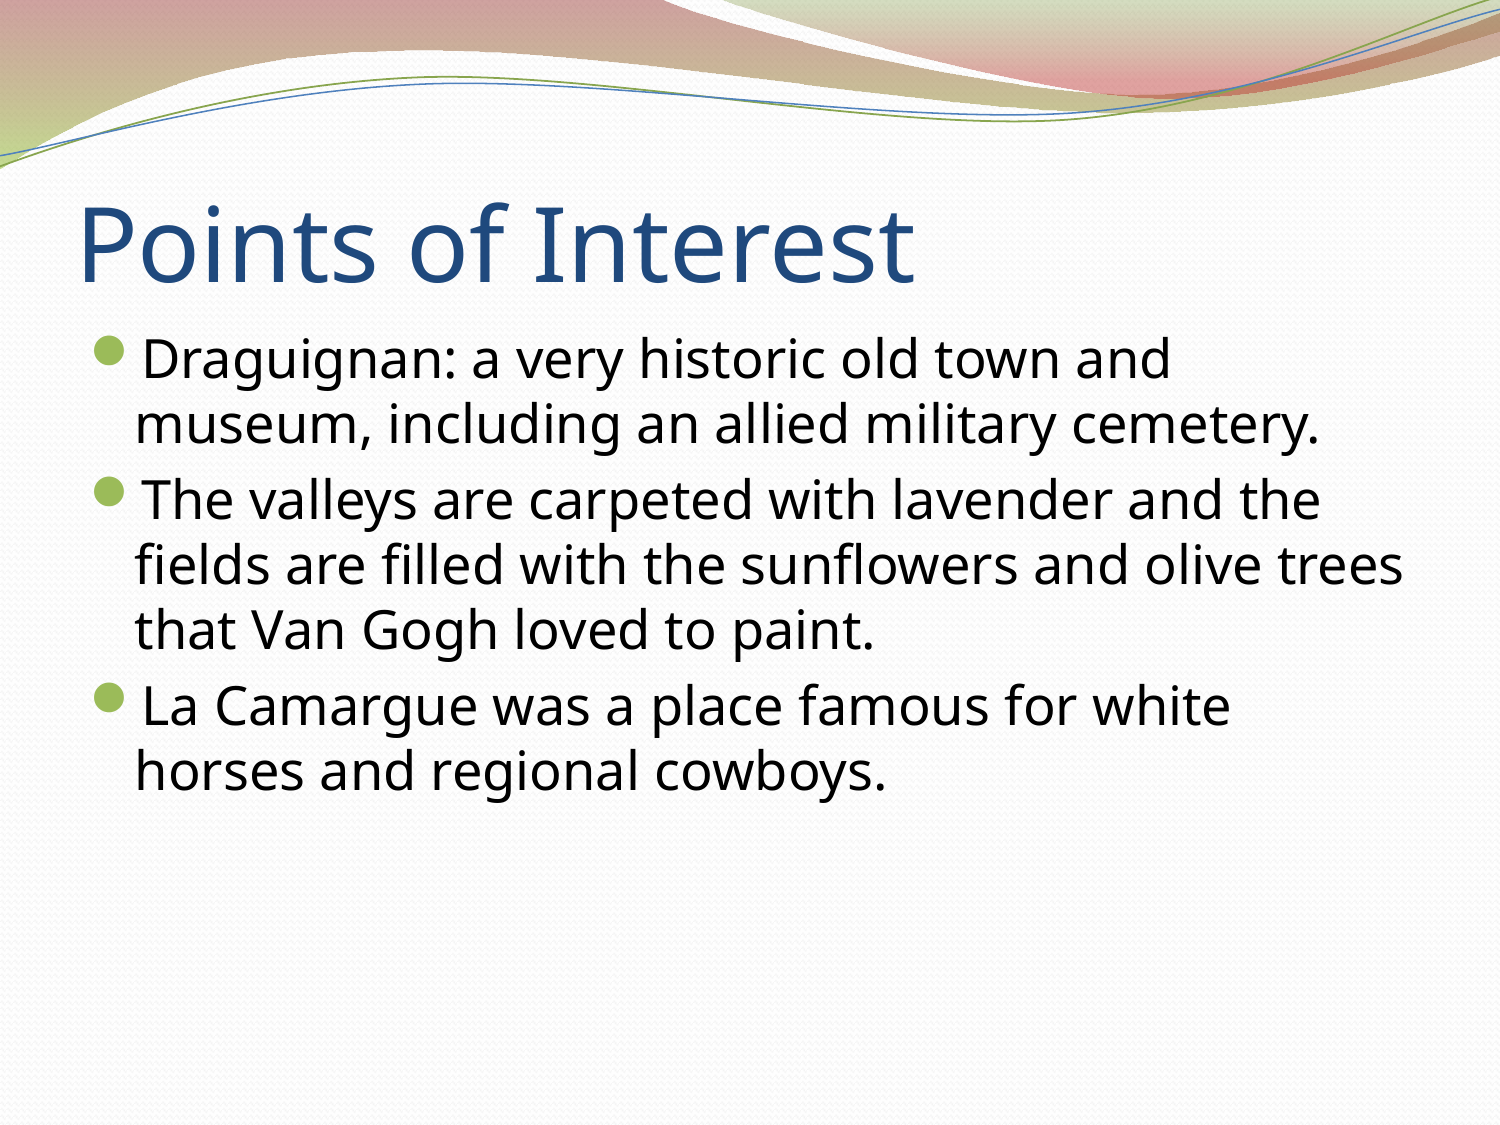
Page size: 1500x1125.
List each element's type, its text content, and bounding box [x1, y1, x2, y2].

title Points of Interest [75, 115, 1425, 303]
list Draguignan: a very historic old town and museum, including an allied military cemetery. The valleys are carpeted with lavender and the fields are filled with the sunflowers and olive trees that Van Gogh loved to paint. La Camargue was a place famous for white horses and regional cowboys. [75, 317, 1425, 1038]
